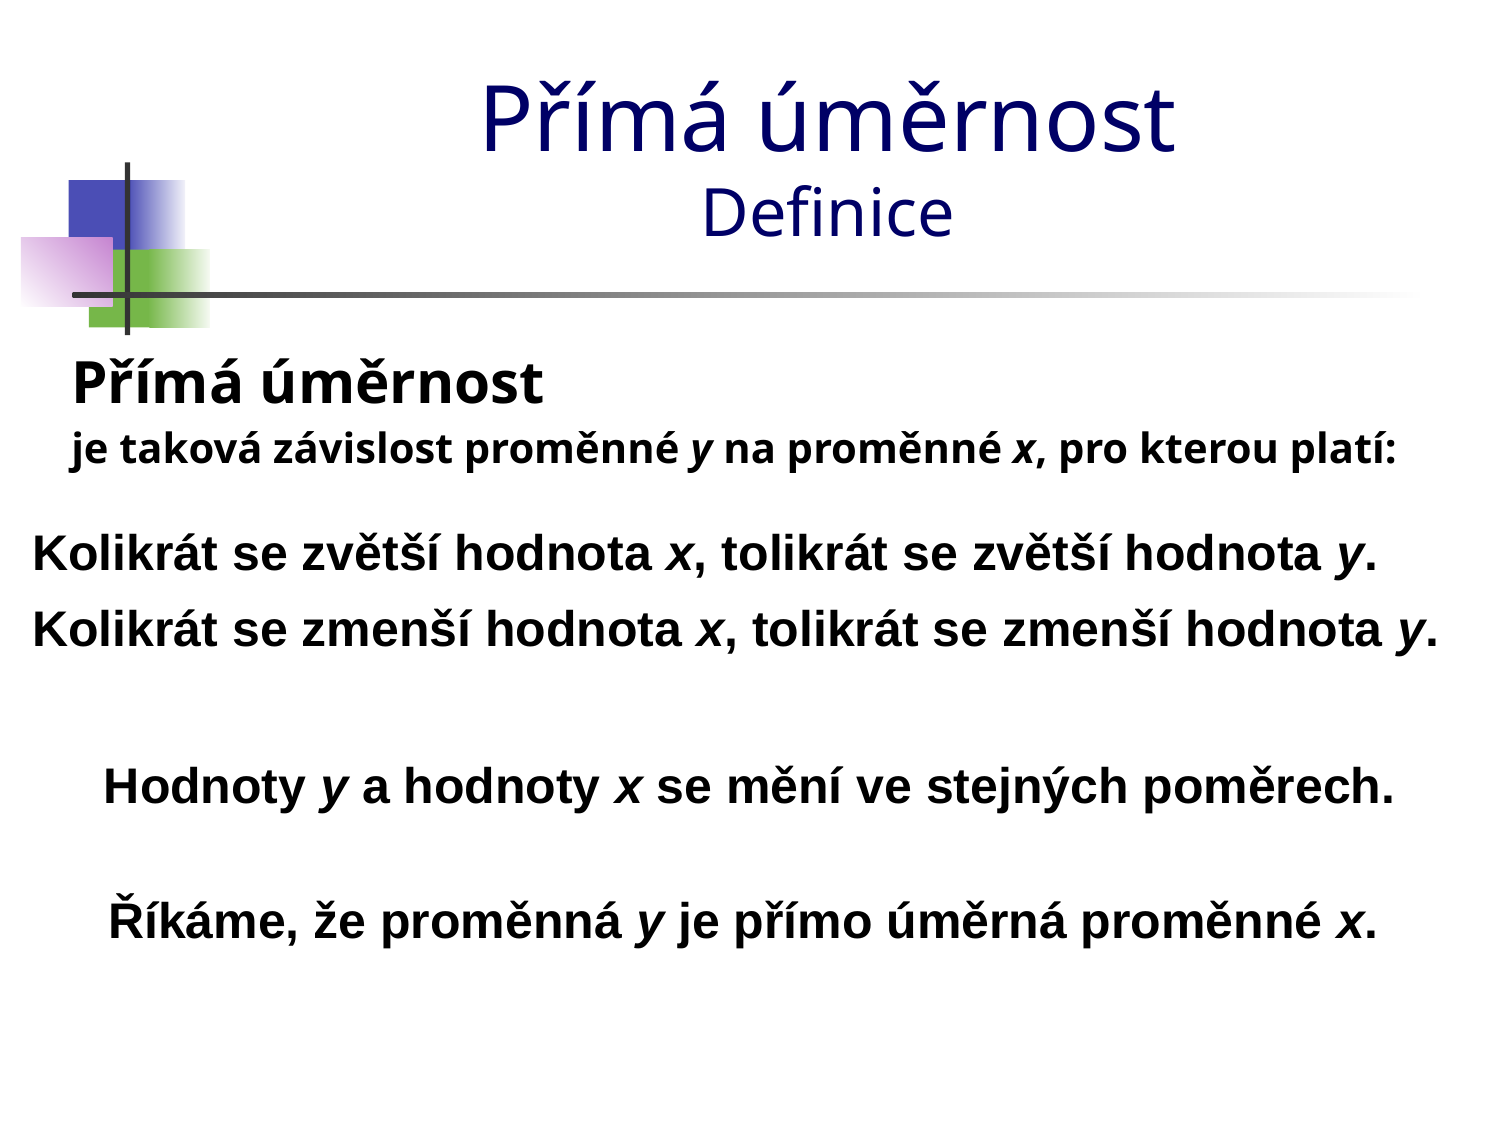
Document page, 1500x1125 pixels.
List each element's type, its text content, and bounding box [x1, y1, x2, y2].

title Přímá úměrnost Definice [188, 34, 1468, 276]
list Přímá úměrnost [41, 337, 751, 414]
text_box je taková závislost proměnné y na proměnné x, pro kterou platí: [41, 414, 1459, 480]
text_box Říkáme, že proměnná y je přímo úměrná proměnné x. [53, 881, 1434, 957]
text_box Kolikrát se zmenší hodnota x, tolikrát se zmenší hodnota y. [17, 589, 1483, 664]
text_box Kolikrát se zvětší hodnota x, tolikrát se zvětší hodnota y. [17, 513, 1434, 588]
text_box Hodnoty y a hodnoty x se mění ve stejných poměrech. [0, 745, 1500, 821]
